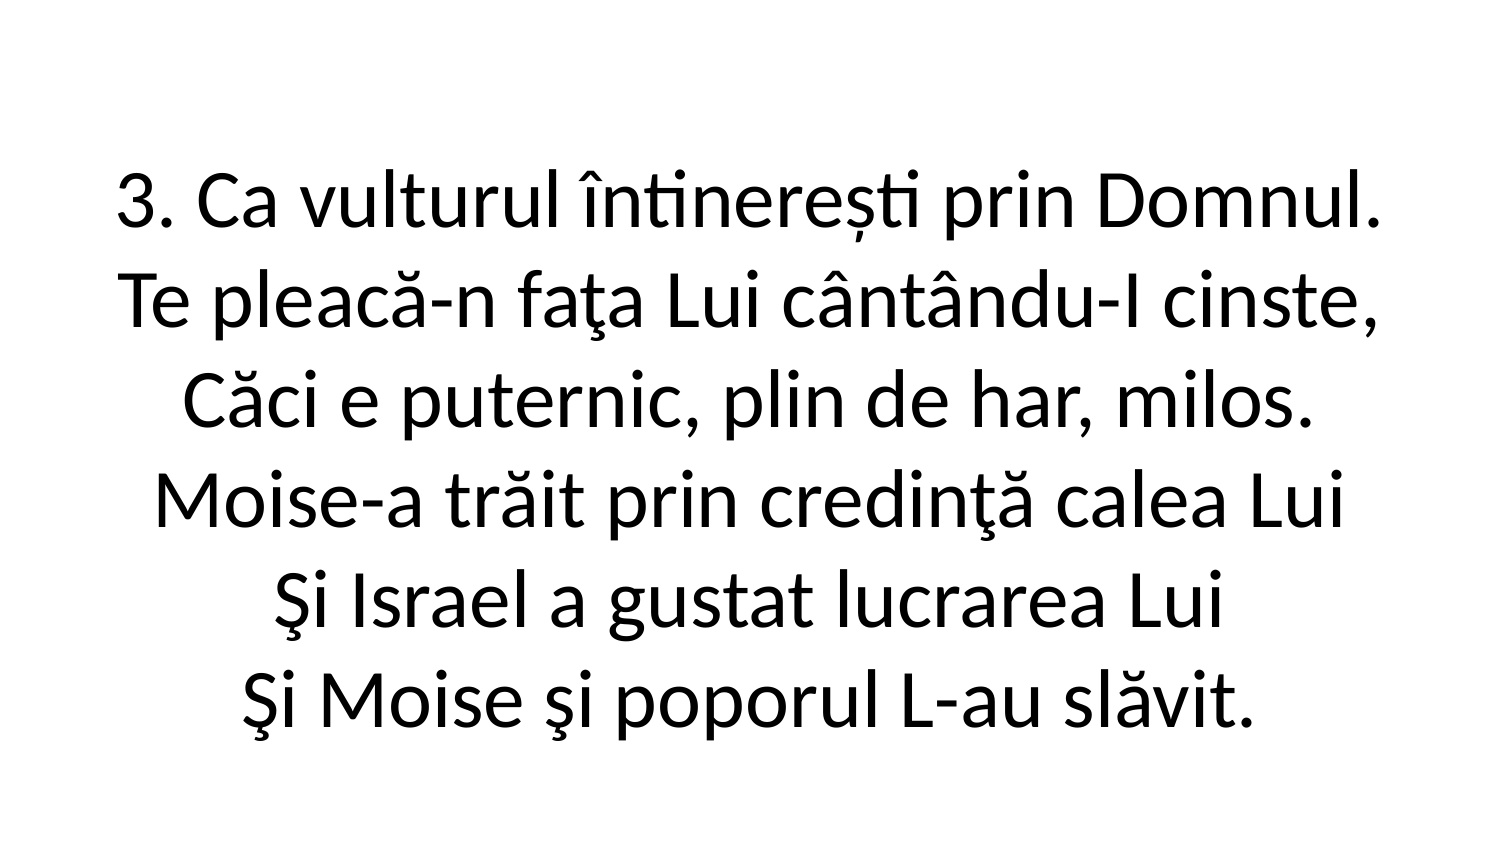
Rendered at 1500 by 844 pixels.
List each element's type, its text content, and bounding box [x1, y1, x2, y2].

text_box 3. Ca vulturul întinerești prin Domnul. Te pleacă-n faţa Lui cântându-I cinste, Căci e puternic, plin de har, milos. Moise-a trăit prin credinţă calea Lui Şi Israel a gustat lucrarea Lui Şi Moise şi poporul L-au slăvit. [99, 92, 1401, 752]
